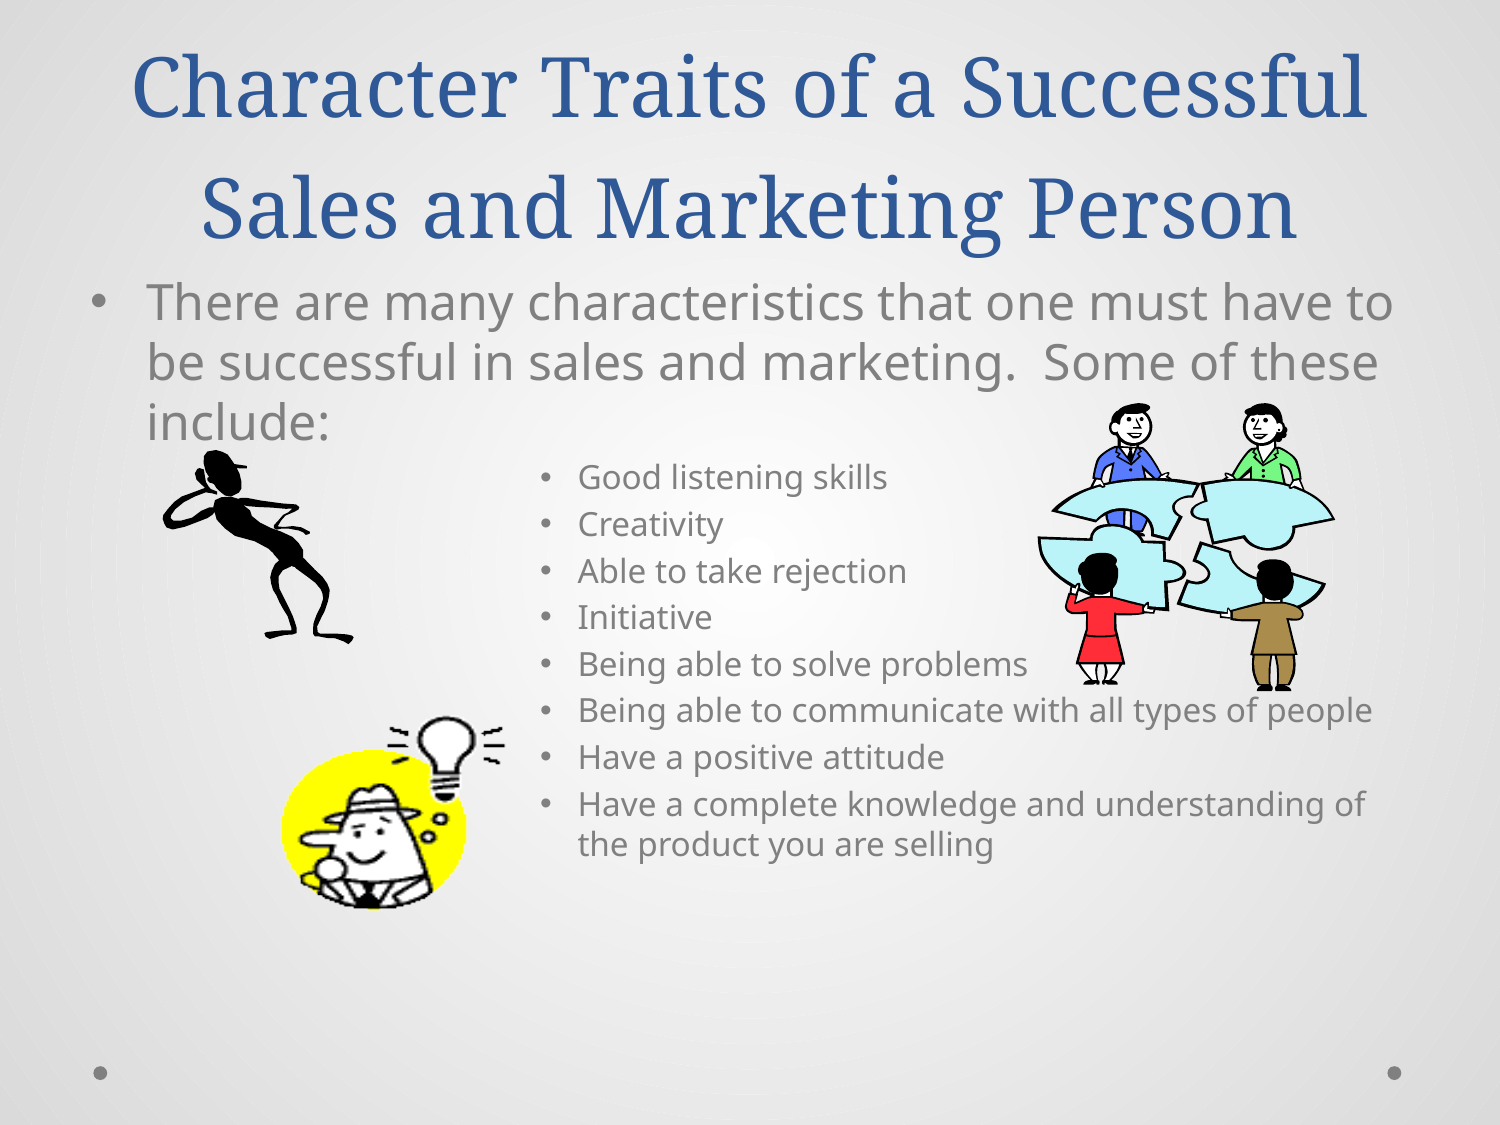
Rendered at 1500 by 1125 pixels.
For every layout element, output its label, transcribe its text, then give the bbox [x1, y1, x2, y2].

picture [162, 449, 354, 645]
title Character Traits of a Successful Sales and Marketing Person [75, 0, 1425, 262]
list There are many characteristics that one must have to be successful in sales and marketing. Some of these include: Good listening skills Creativity Able to take rejection Initiative Being able to solve problems Being able to communicate with all types of people Have a positive attitude Have a complete knowledge and understanding of the product you are selling [75, 262, 1425, 1005]
picture [276, 712, 513, 913]
picture [1037, 402, 1336, 692]
